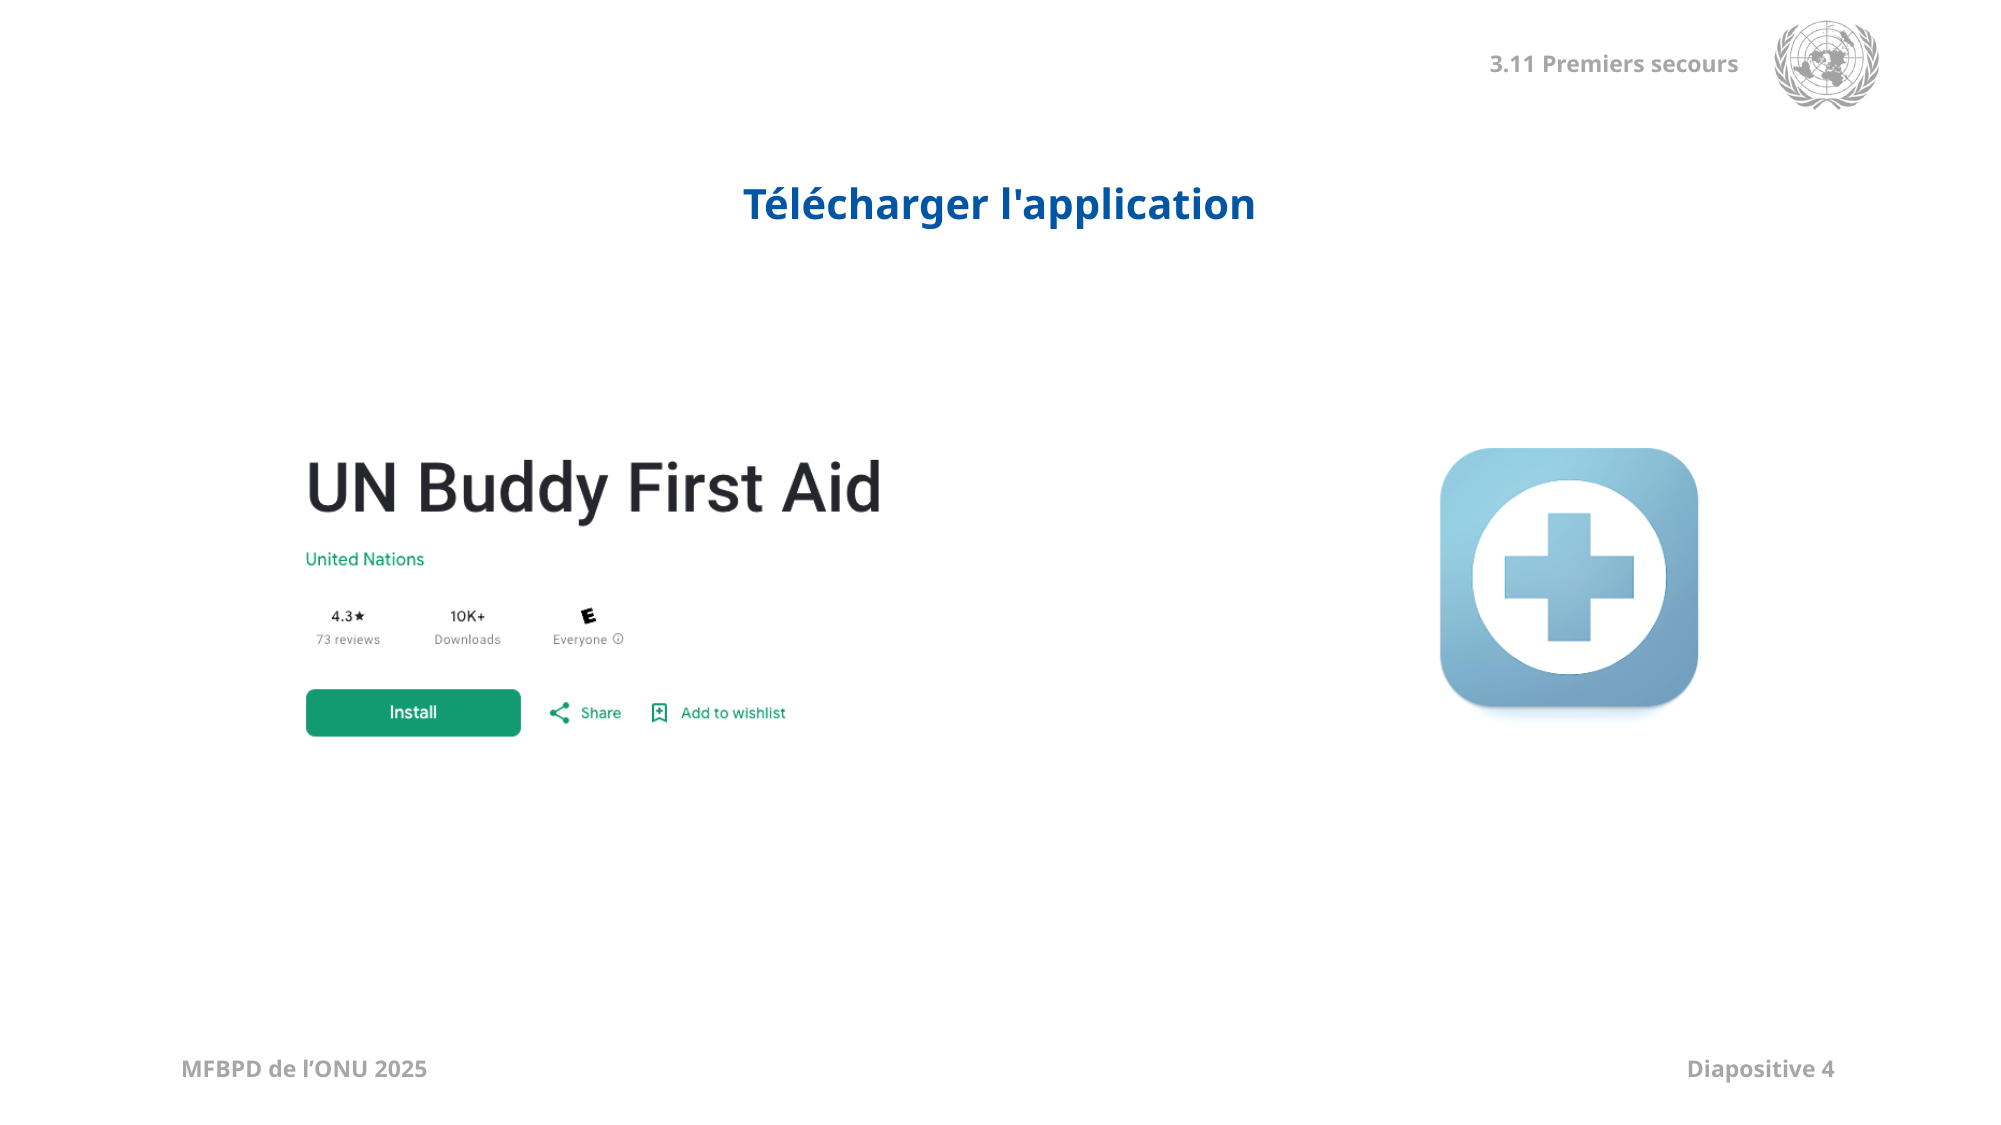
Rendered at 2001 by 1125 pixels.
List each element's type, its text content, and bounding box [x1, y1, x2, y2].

table_header Télécharger l'application [262, 167, 1738, 240]
picture [261, 419, 1739, 756]
